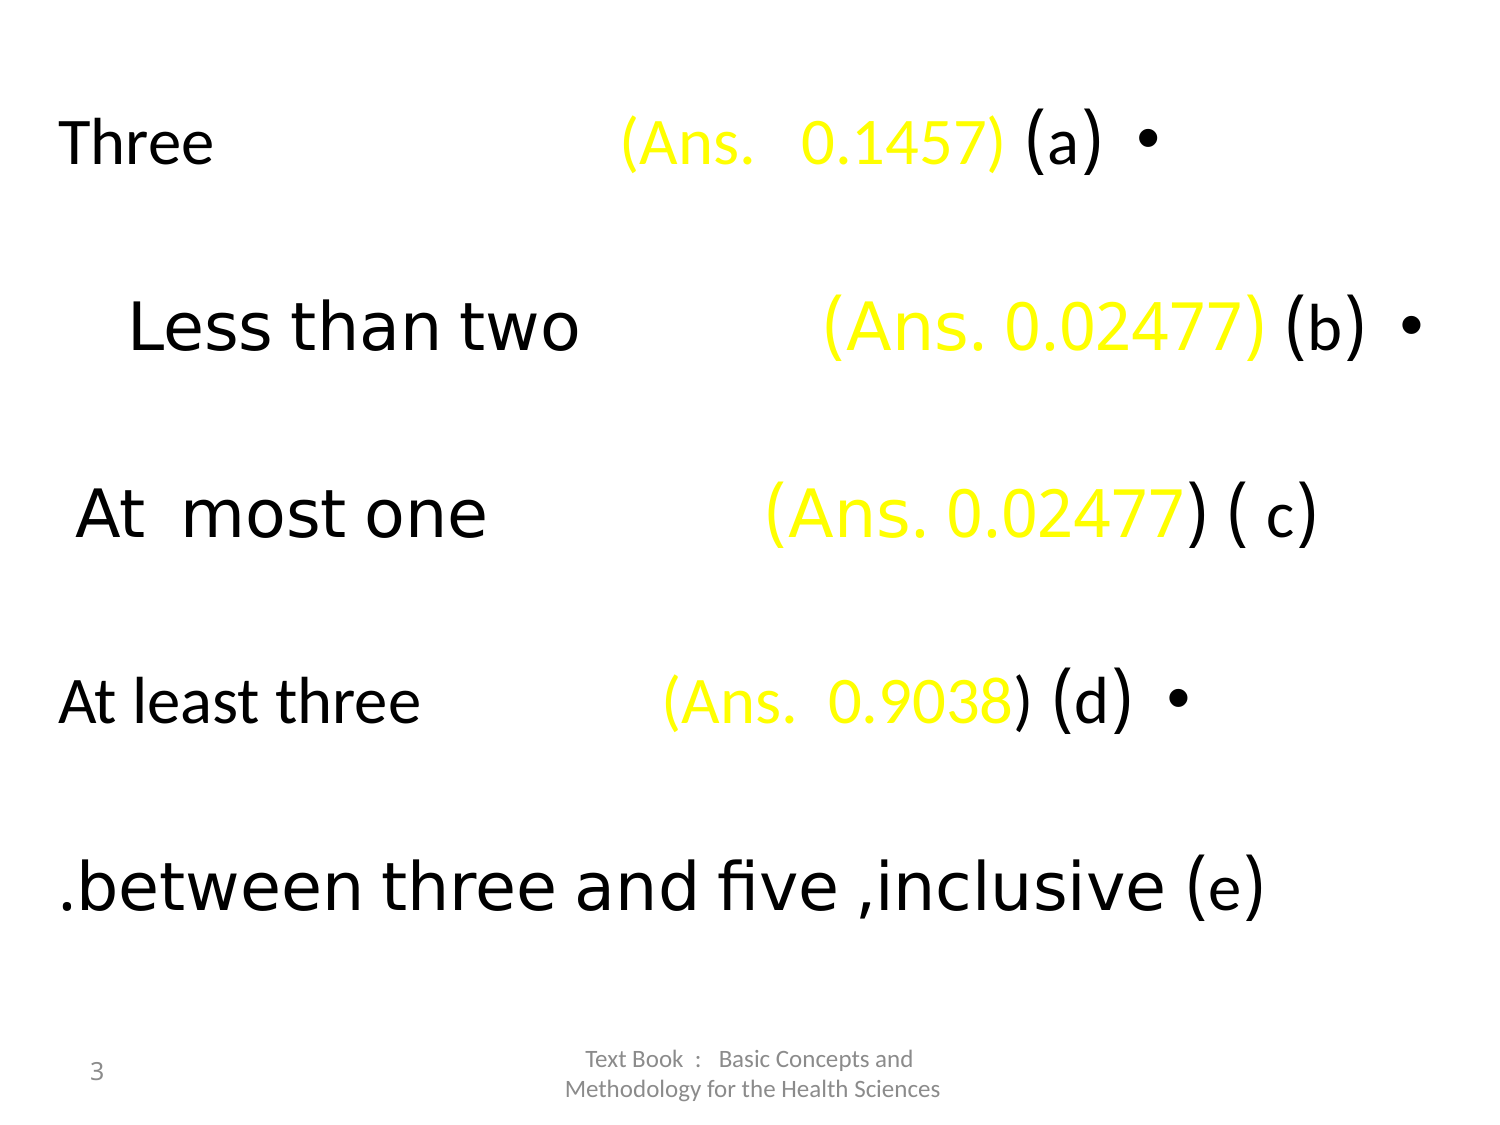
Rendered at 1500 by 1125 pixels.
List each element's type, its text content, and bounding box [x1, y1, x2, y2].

slide_number 3 [75, 1042, 425, 1103]
footer Text Book : Basic Concepts and Methodology for the Health Sciences [512, 1042, 988, 1103]
list (a) Three (Ans. 0.1457) (b) Less than two (Ans. 0.02477) (c ) At most one (Ans. 0.02477) (d) At least three (Ans. 0.9038) (e) between three and five ,inclusive. [43, 90, 1442, 1067]
